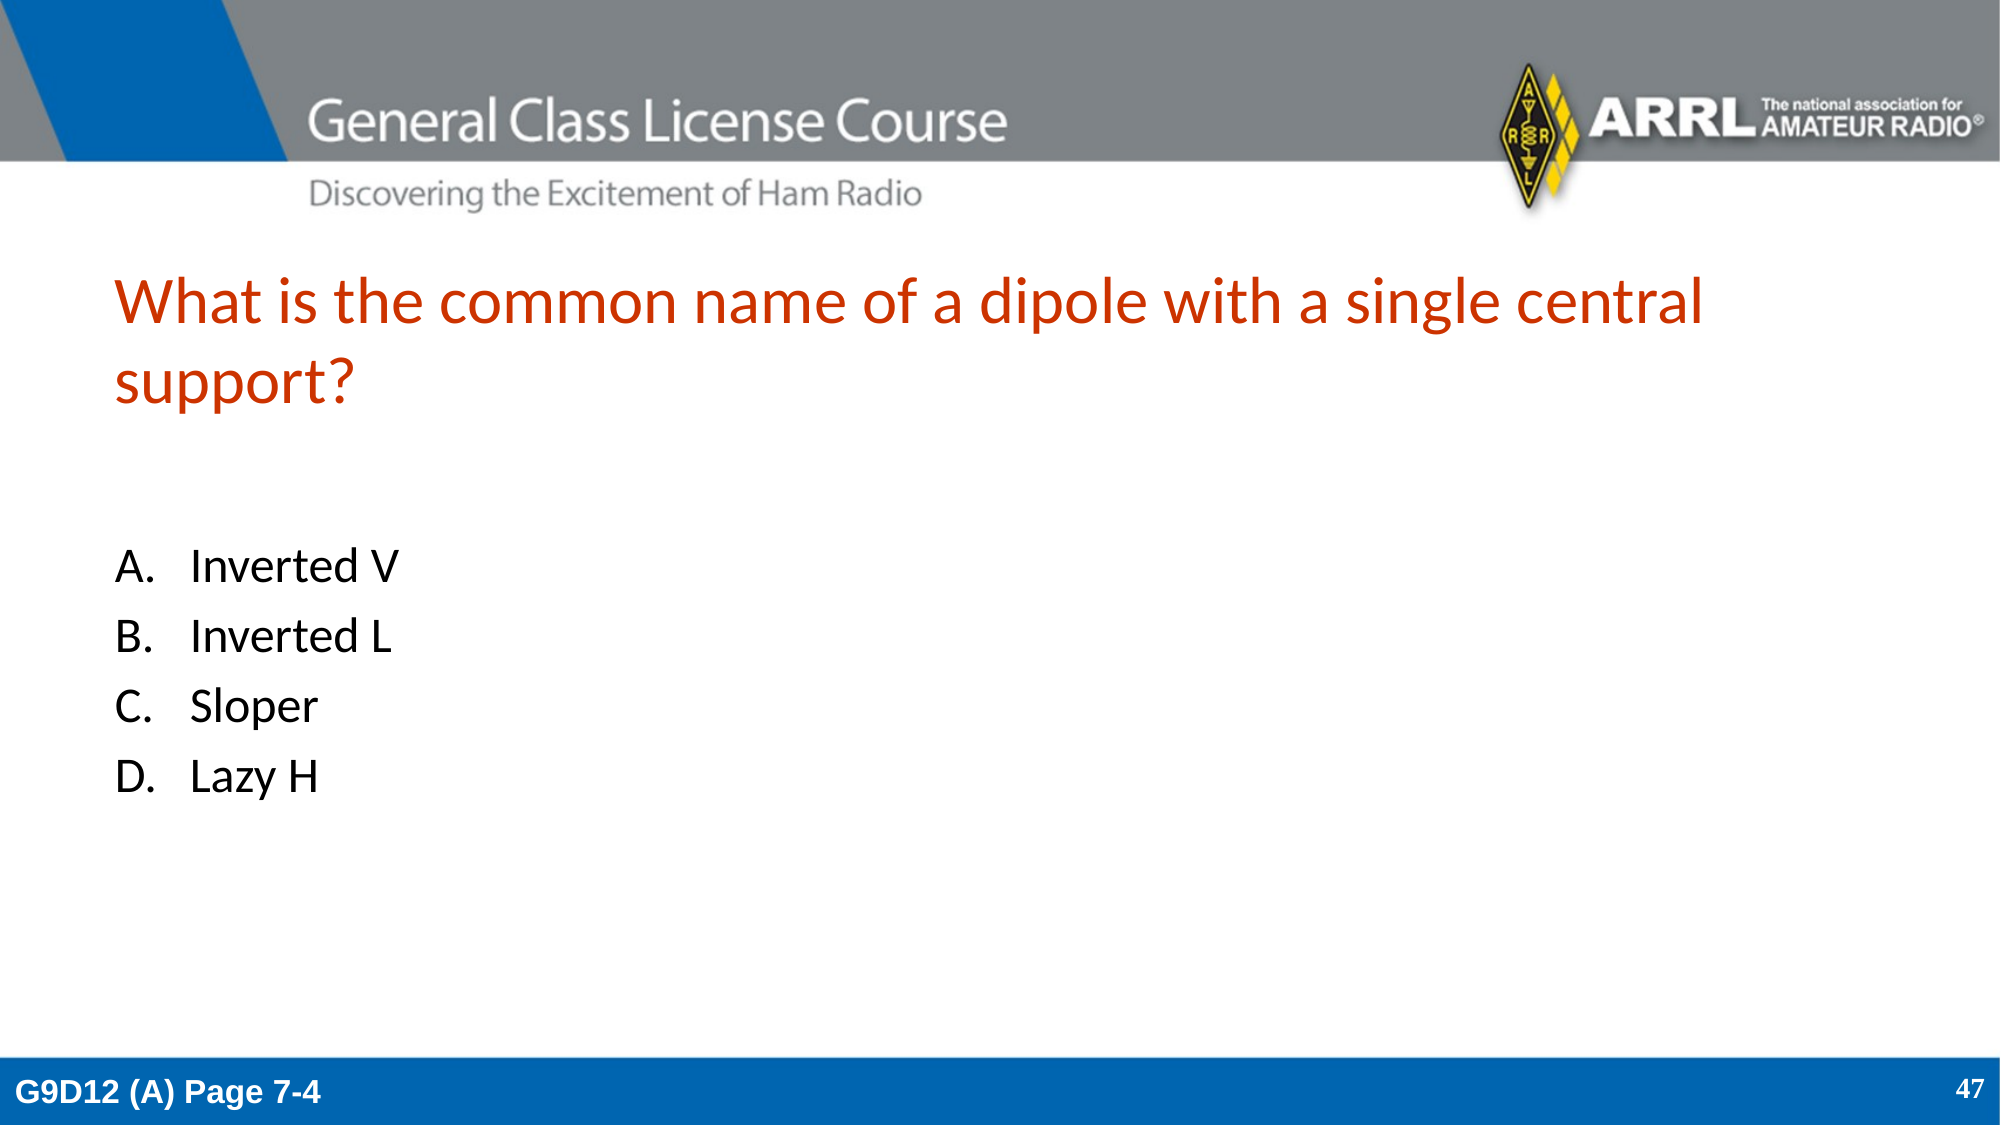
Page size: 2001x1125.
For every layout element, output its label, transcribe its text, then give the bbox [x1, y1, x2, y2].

title What is the common name of a dipole with a single central support? [99, 249, 1900, 468]
picture [0, 0, 2001, 1125]
list Inverted V Inverted L Sloper Lazy H [99, 525, 1900, 1005]
text_box G9D12 (A) Page 7-4 [0, 1062, 1313, 1118]
text_box 47 [1875, 1062, 2000, 1113]
